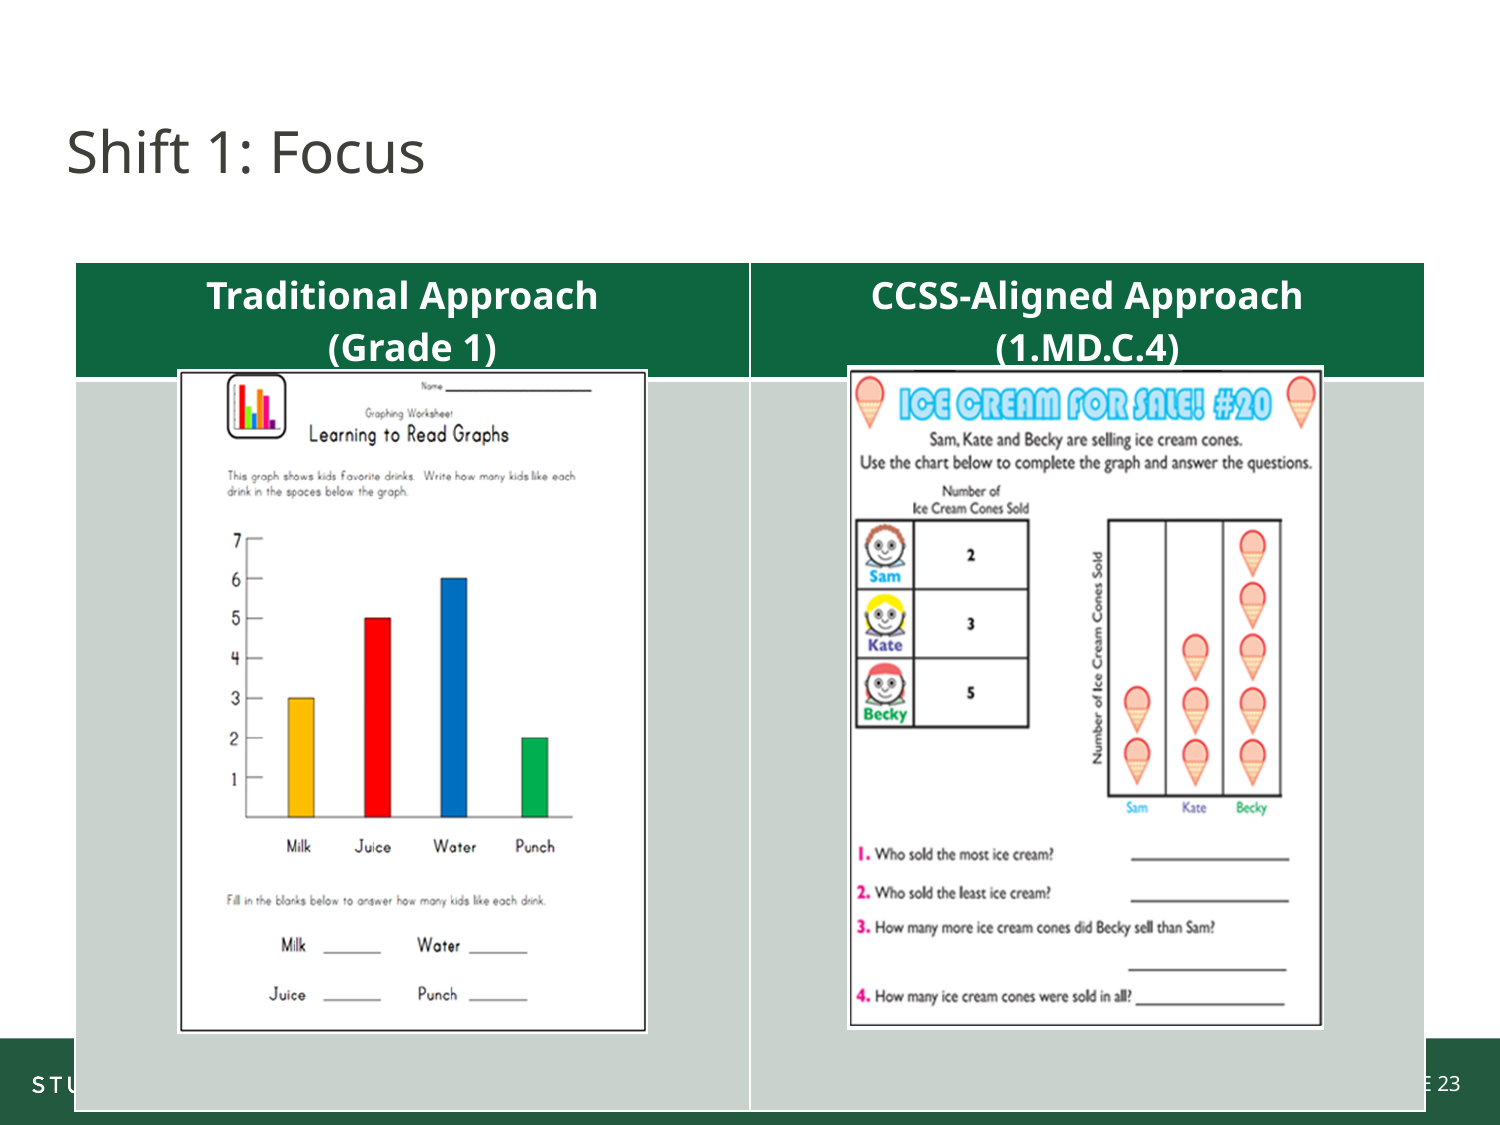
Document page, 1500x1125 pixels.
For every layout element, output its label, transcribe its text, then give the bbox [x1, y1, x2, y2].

table_header CCSS-Aligned Approach (1.MD.C.4) [751, 263, 1424, 377]
title Shift 1: Focus [51, 21, 1402, 210]
table_cell [751, 382, 1424, 1110]
picture [177, 369, 648, 1034]
table_cell [76, 382, 749, 1110]
picture [12, 1055, 74, 1112]
picture [847, 365, 1325, 1031]
table_header Traditional Approach (Grade 1) [76, 263, 749, 377]
